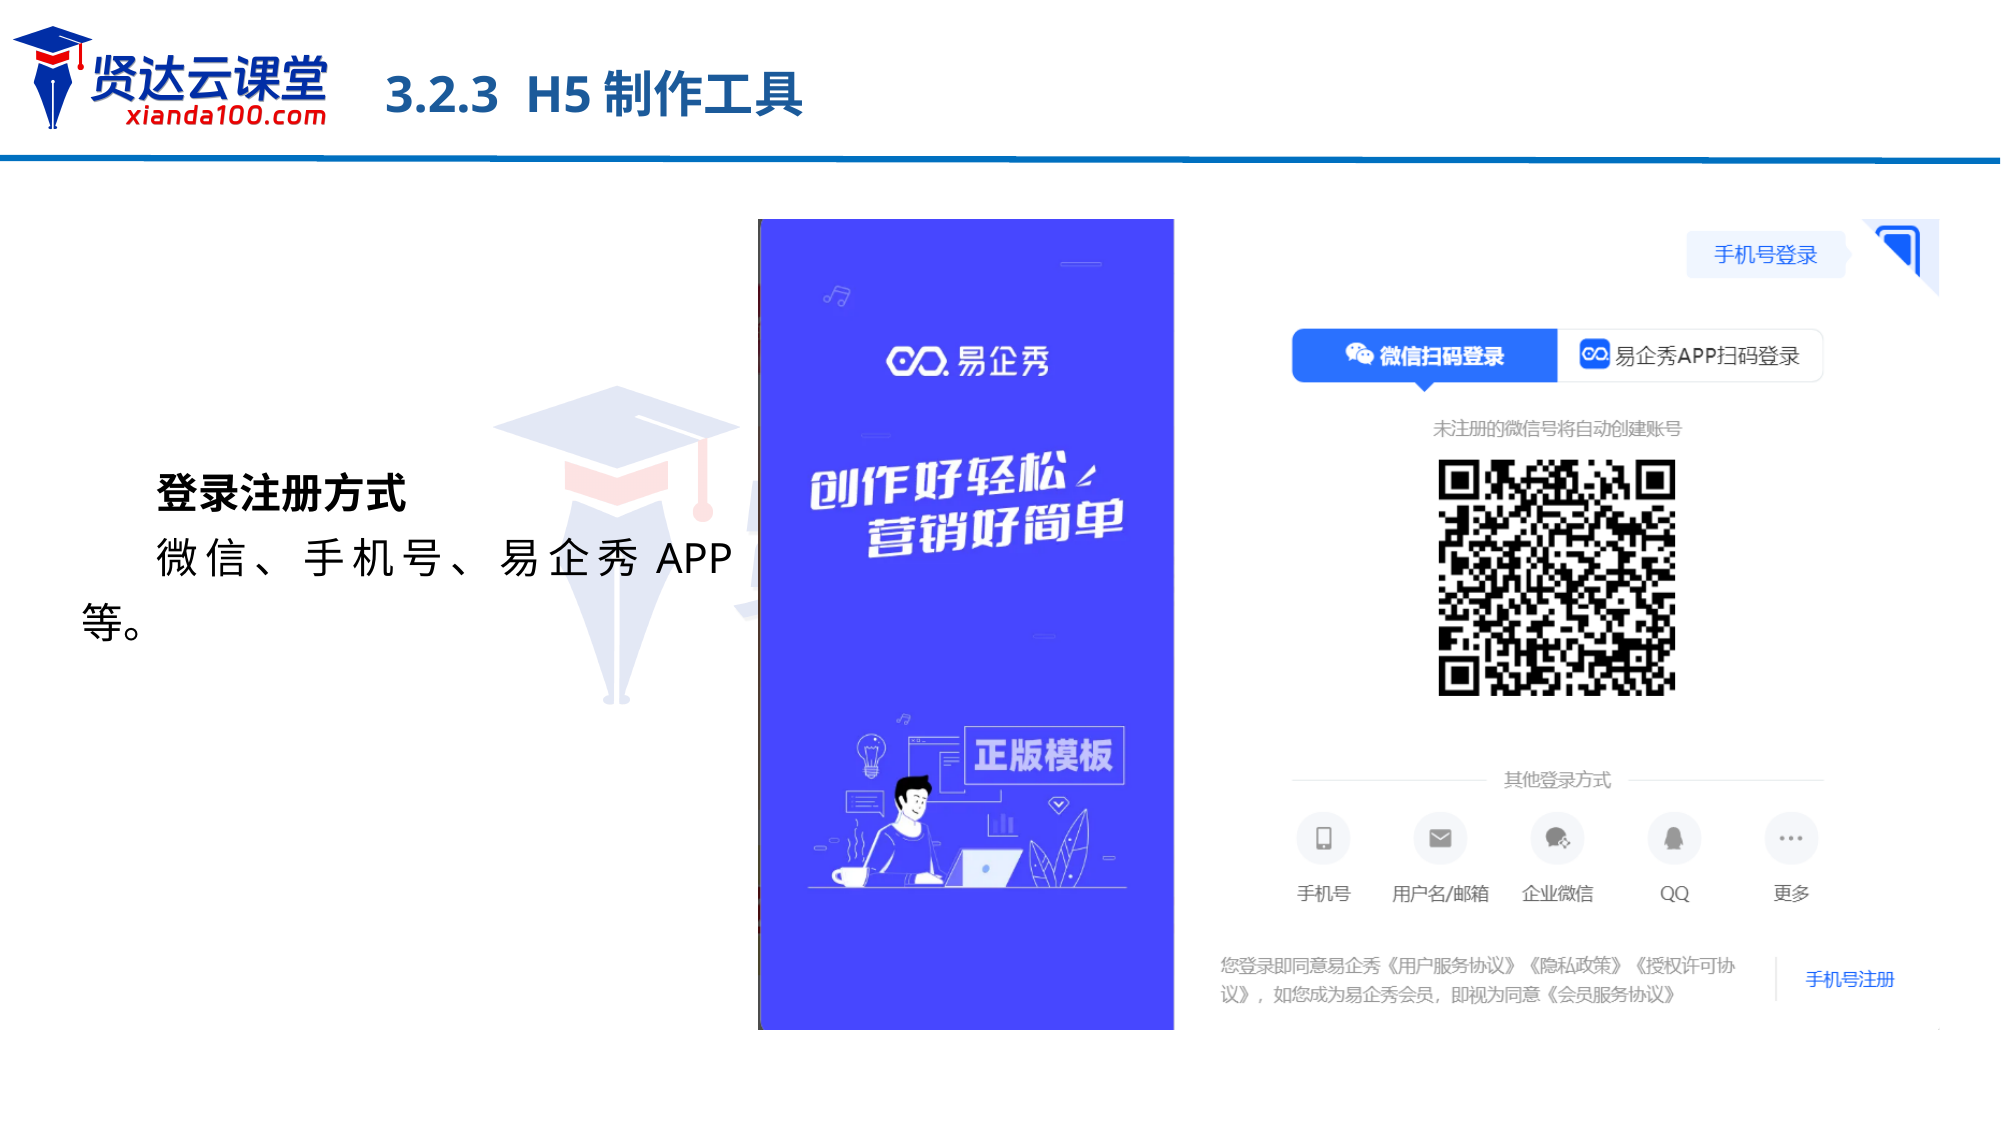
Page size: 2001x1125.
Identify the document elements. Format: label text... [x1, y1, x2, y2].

text_box 3.2.3 H5制作工具 [370, 54, 1007, 130]
text_box 登录注册方式 微信、手机号、易企秀APP等。 [66, 444, 752, 655]
picture [757, 219, 1940, 1031]
picture [0, 7, 353, 155]
